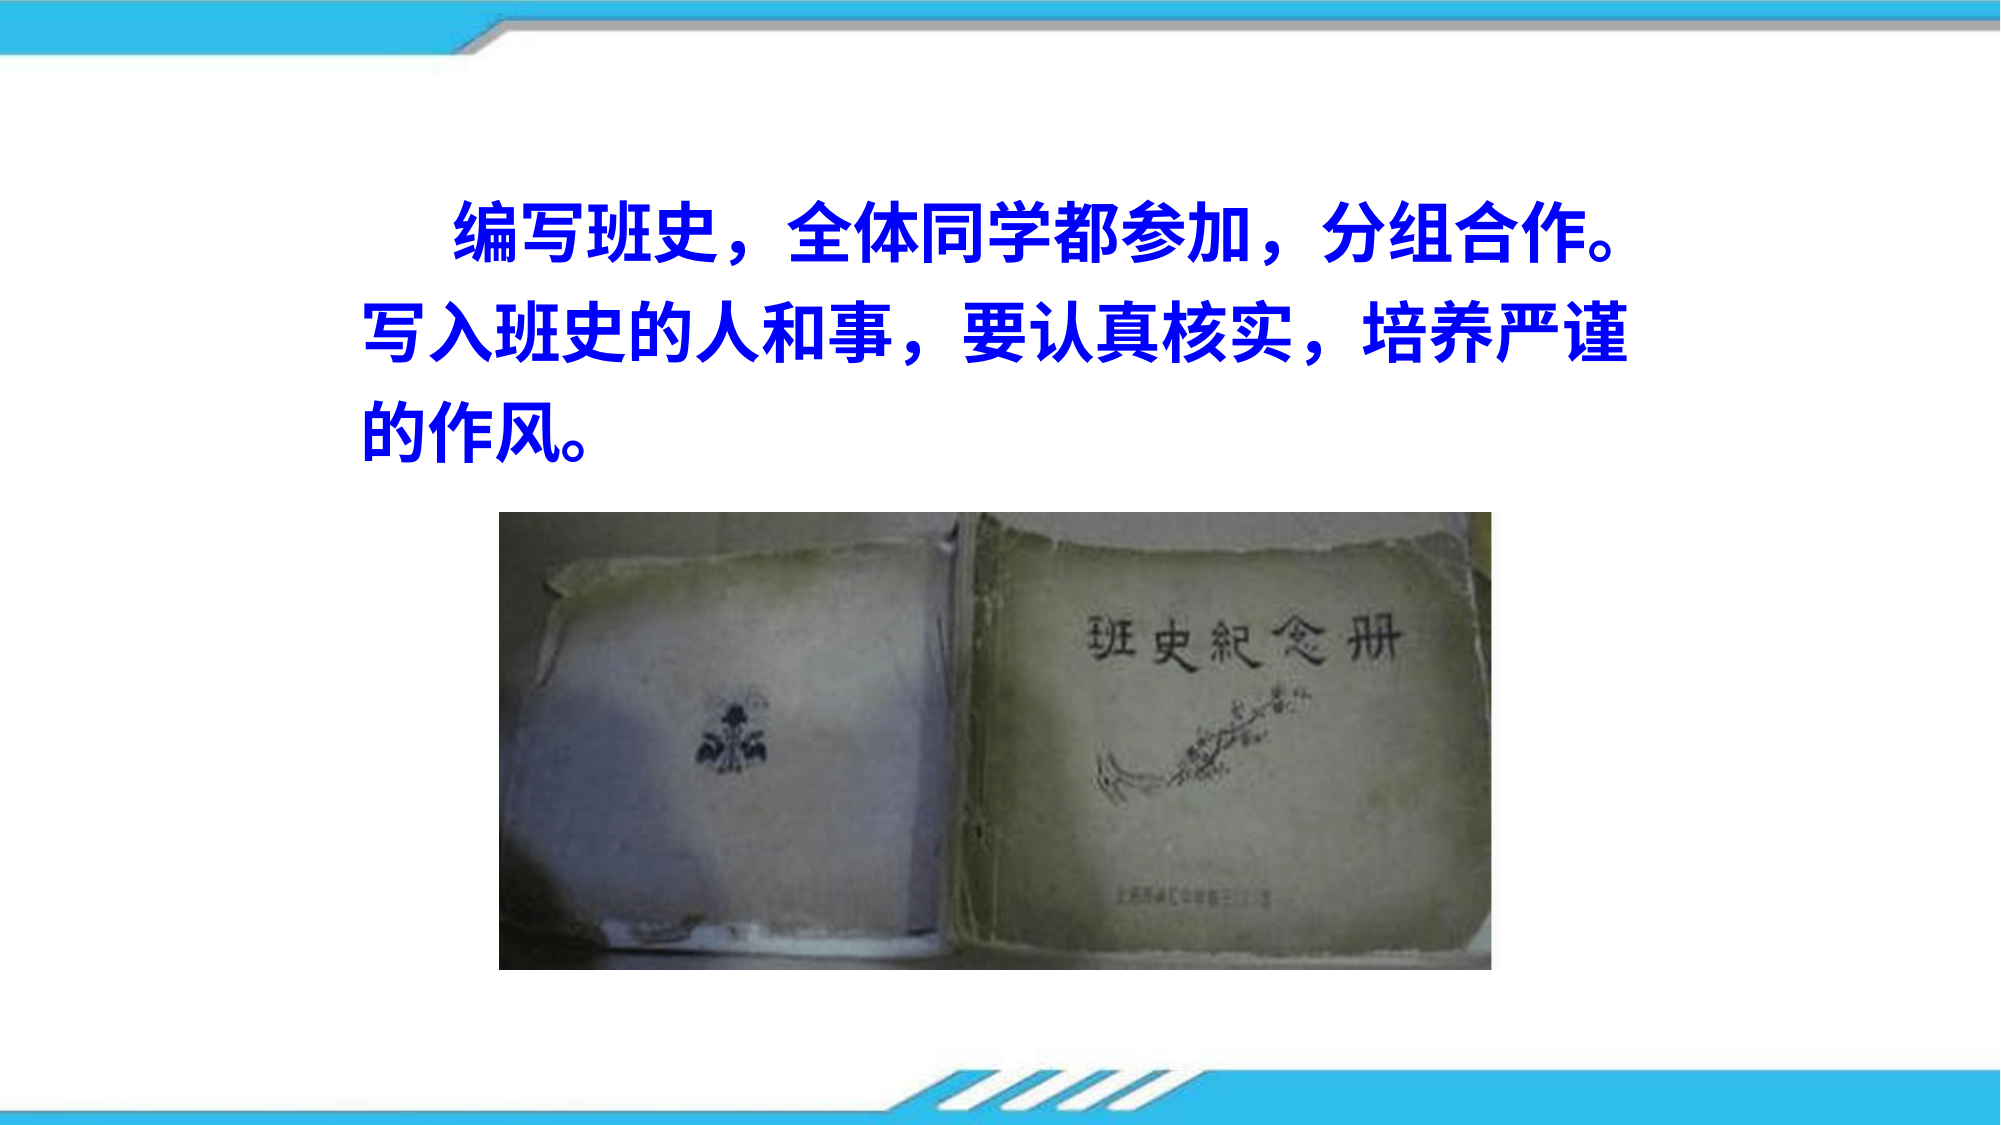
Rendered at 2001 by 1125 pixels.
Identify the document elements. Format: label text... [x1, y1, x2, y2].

picture [0, 0, 2001, 1125]
text_box 编写班史，全体同学都参加，分组合作。写入班史的人和事，要认真核实，培养严谨的作风。 [345, 163, 1655, 479]
